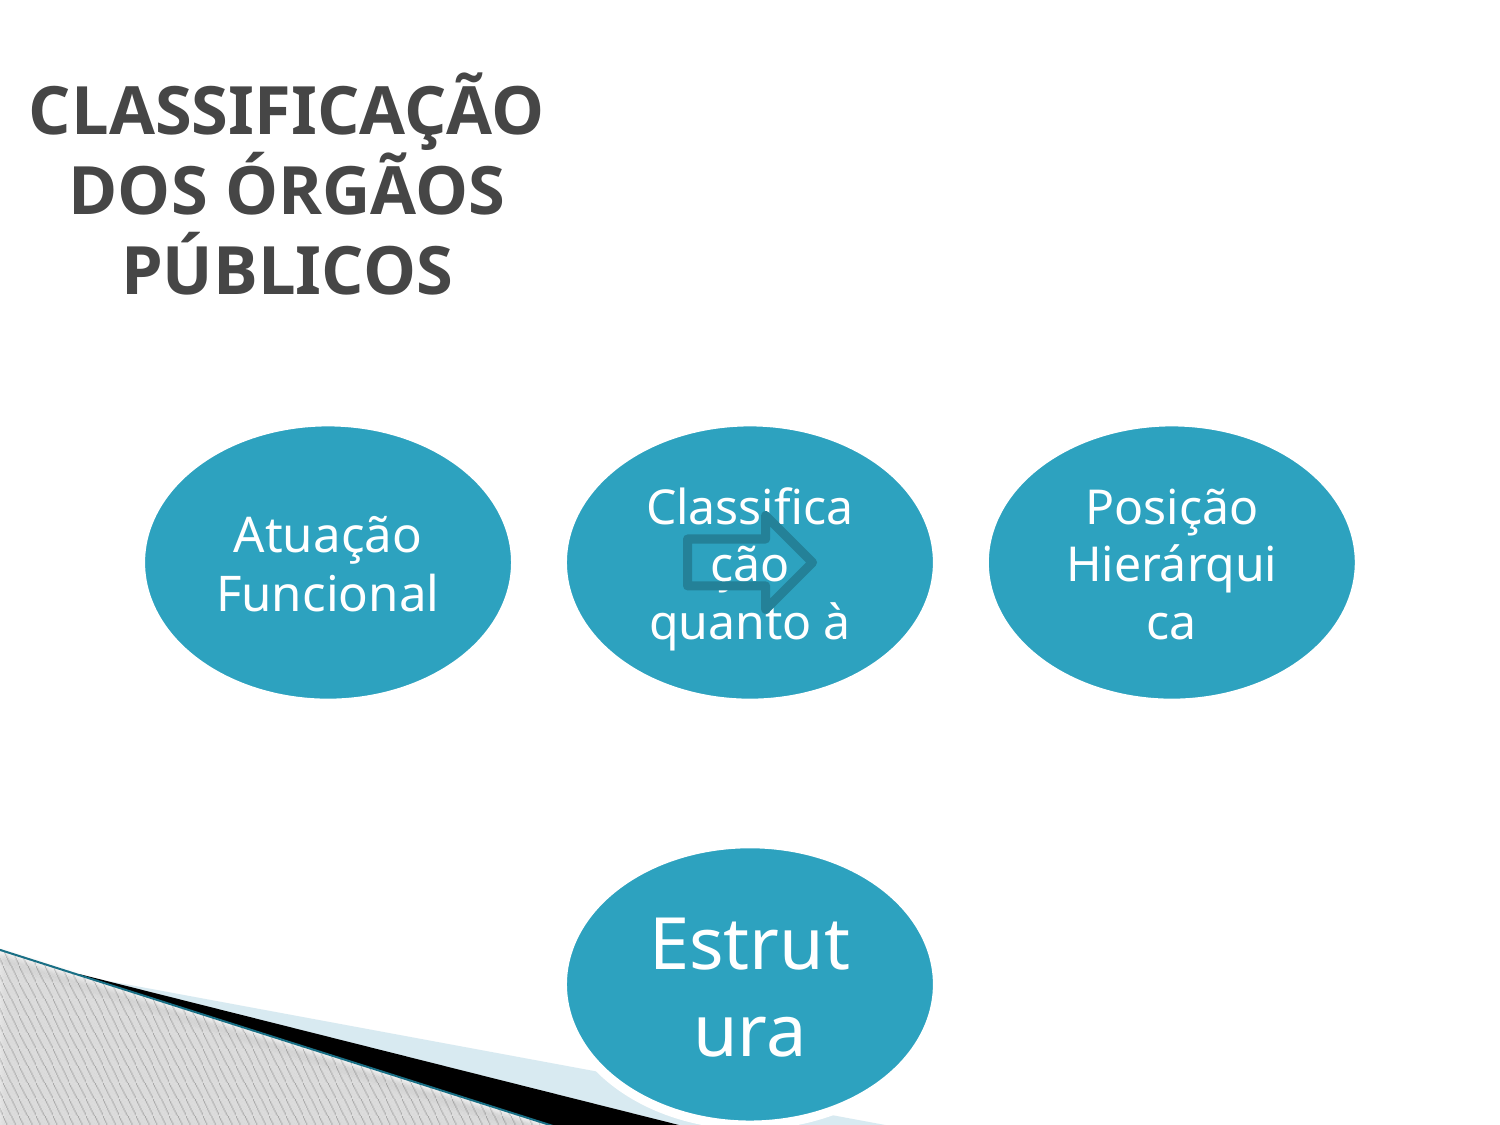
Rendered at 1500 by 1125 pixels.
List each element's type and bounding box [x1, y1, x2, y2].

list [0, 0, 1500, 1125]
